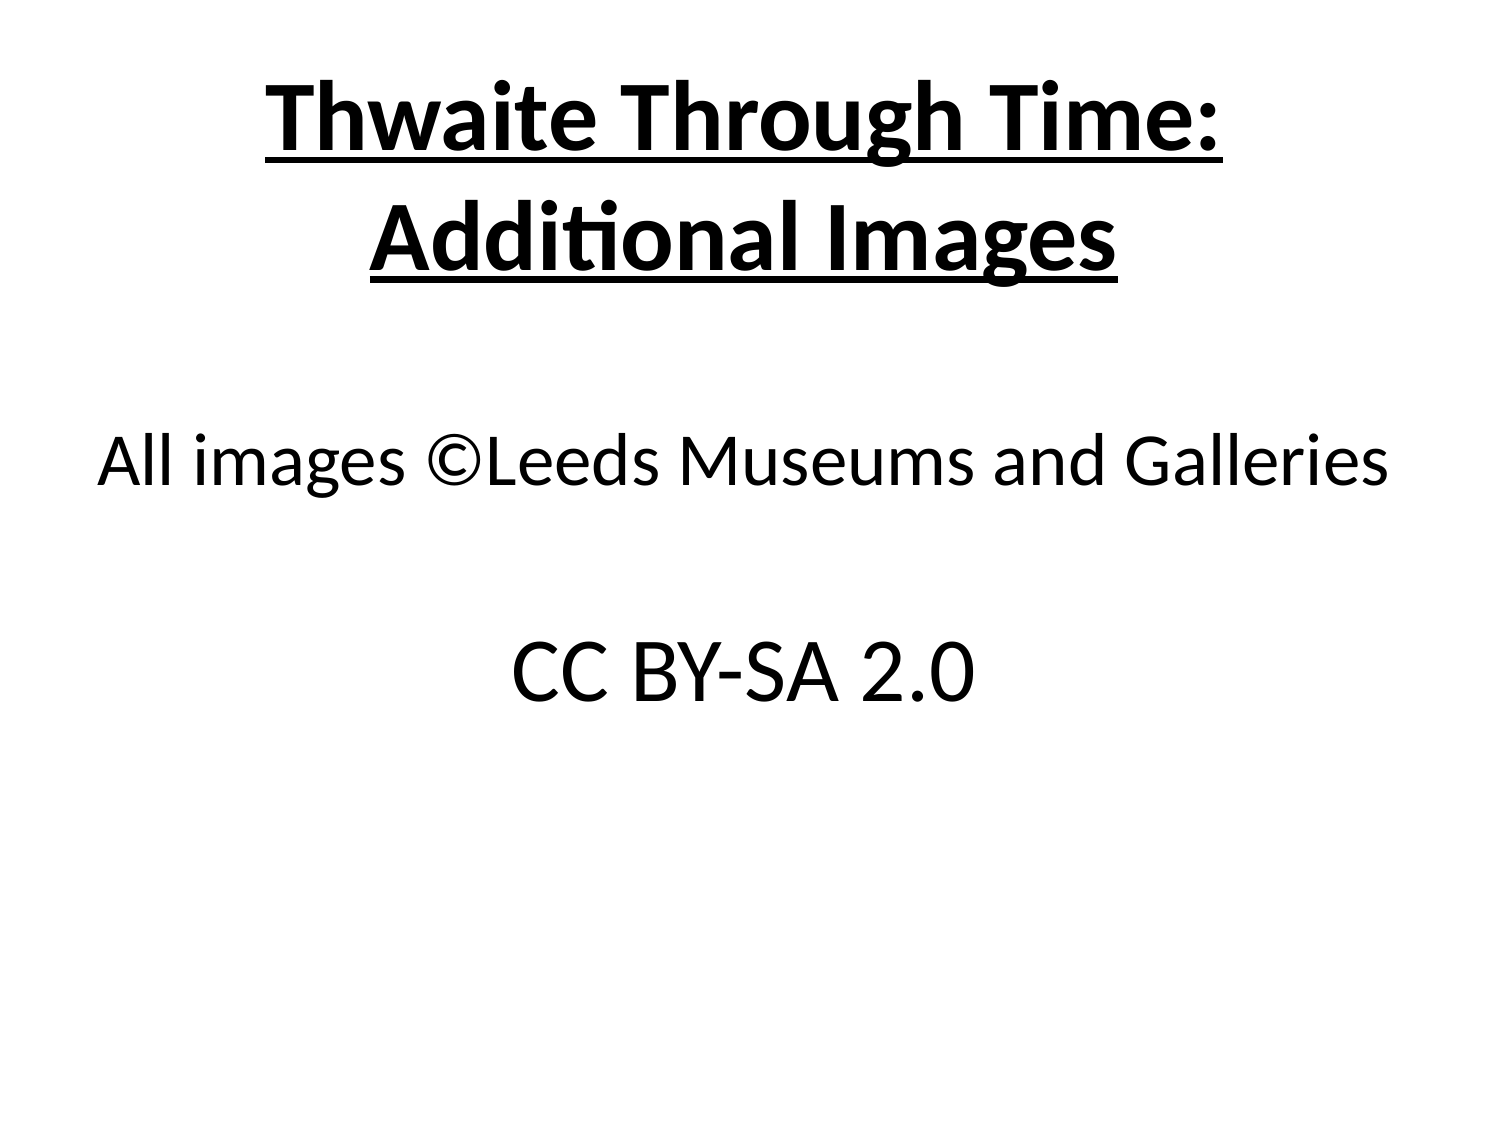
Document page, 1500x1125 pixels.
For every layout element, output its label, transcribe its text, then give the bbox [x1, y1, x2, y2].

text_box Thwaite Through Time: Additional Images All images ©Leeds Museums and Galleries CC BY-SA 2.0 [53, 42, 1436, 728]
